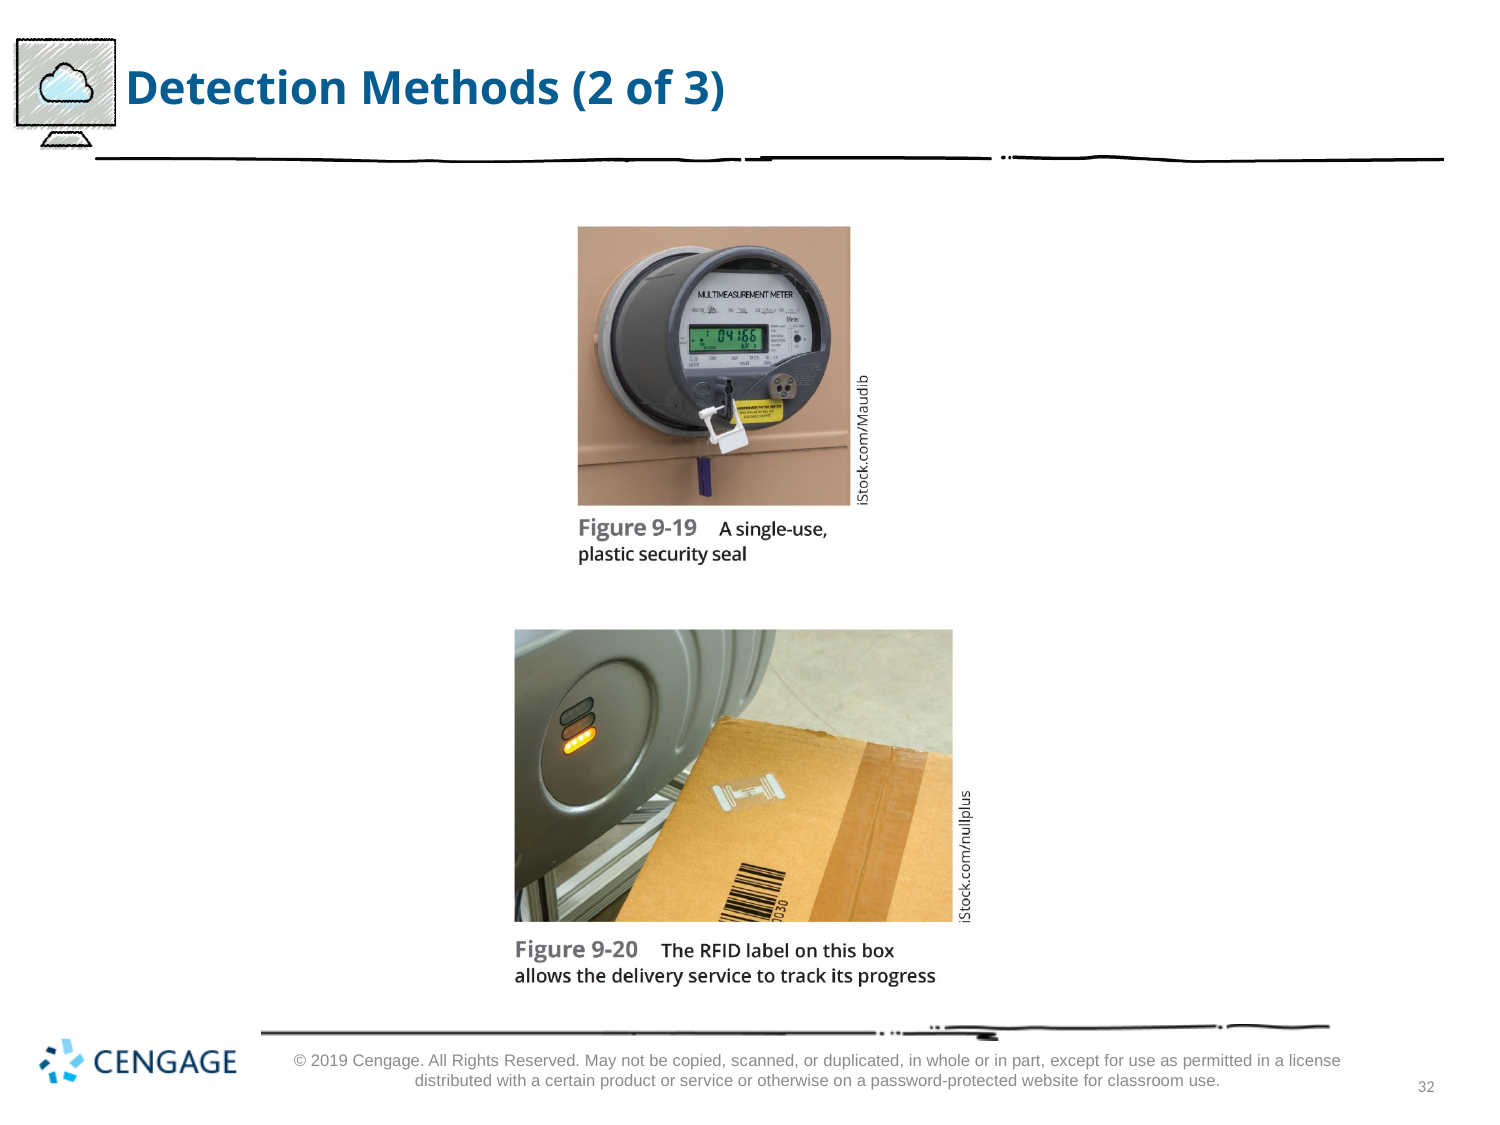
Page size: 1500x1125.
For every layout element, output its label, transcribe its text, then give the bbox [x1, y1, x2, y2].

picture [95, 155, 1444, 163]
footer © 2019 Cengage. All Rights Reserved. May not be copied, scanned, or duplicated, in whole or in part, except for use as permitted in a license distributed with a certain product or service or otherwise on a password-protected website for classroom use. [262, 1050, 1375, 1091]
picture [13, 36, 117, 151]
picture [574, 224, 870, 568]
picture [512, 627, 976, 989]
picture [261, 1024, 1331, 1041]
picture [19, 1025, 249, 1096]
title Detection Methods (2 of 3) [125, 66, 1442, 116]
